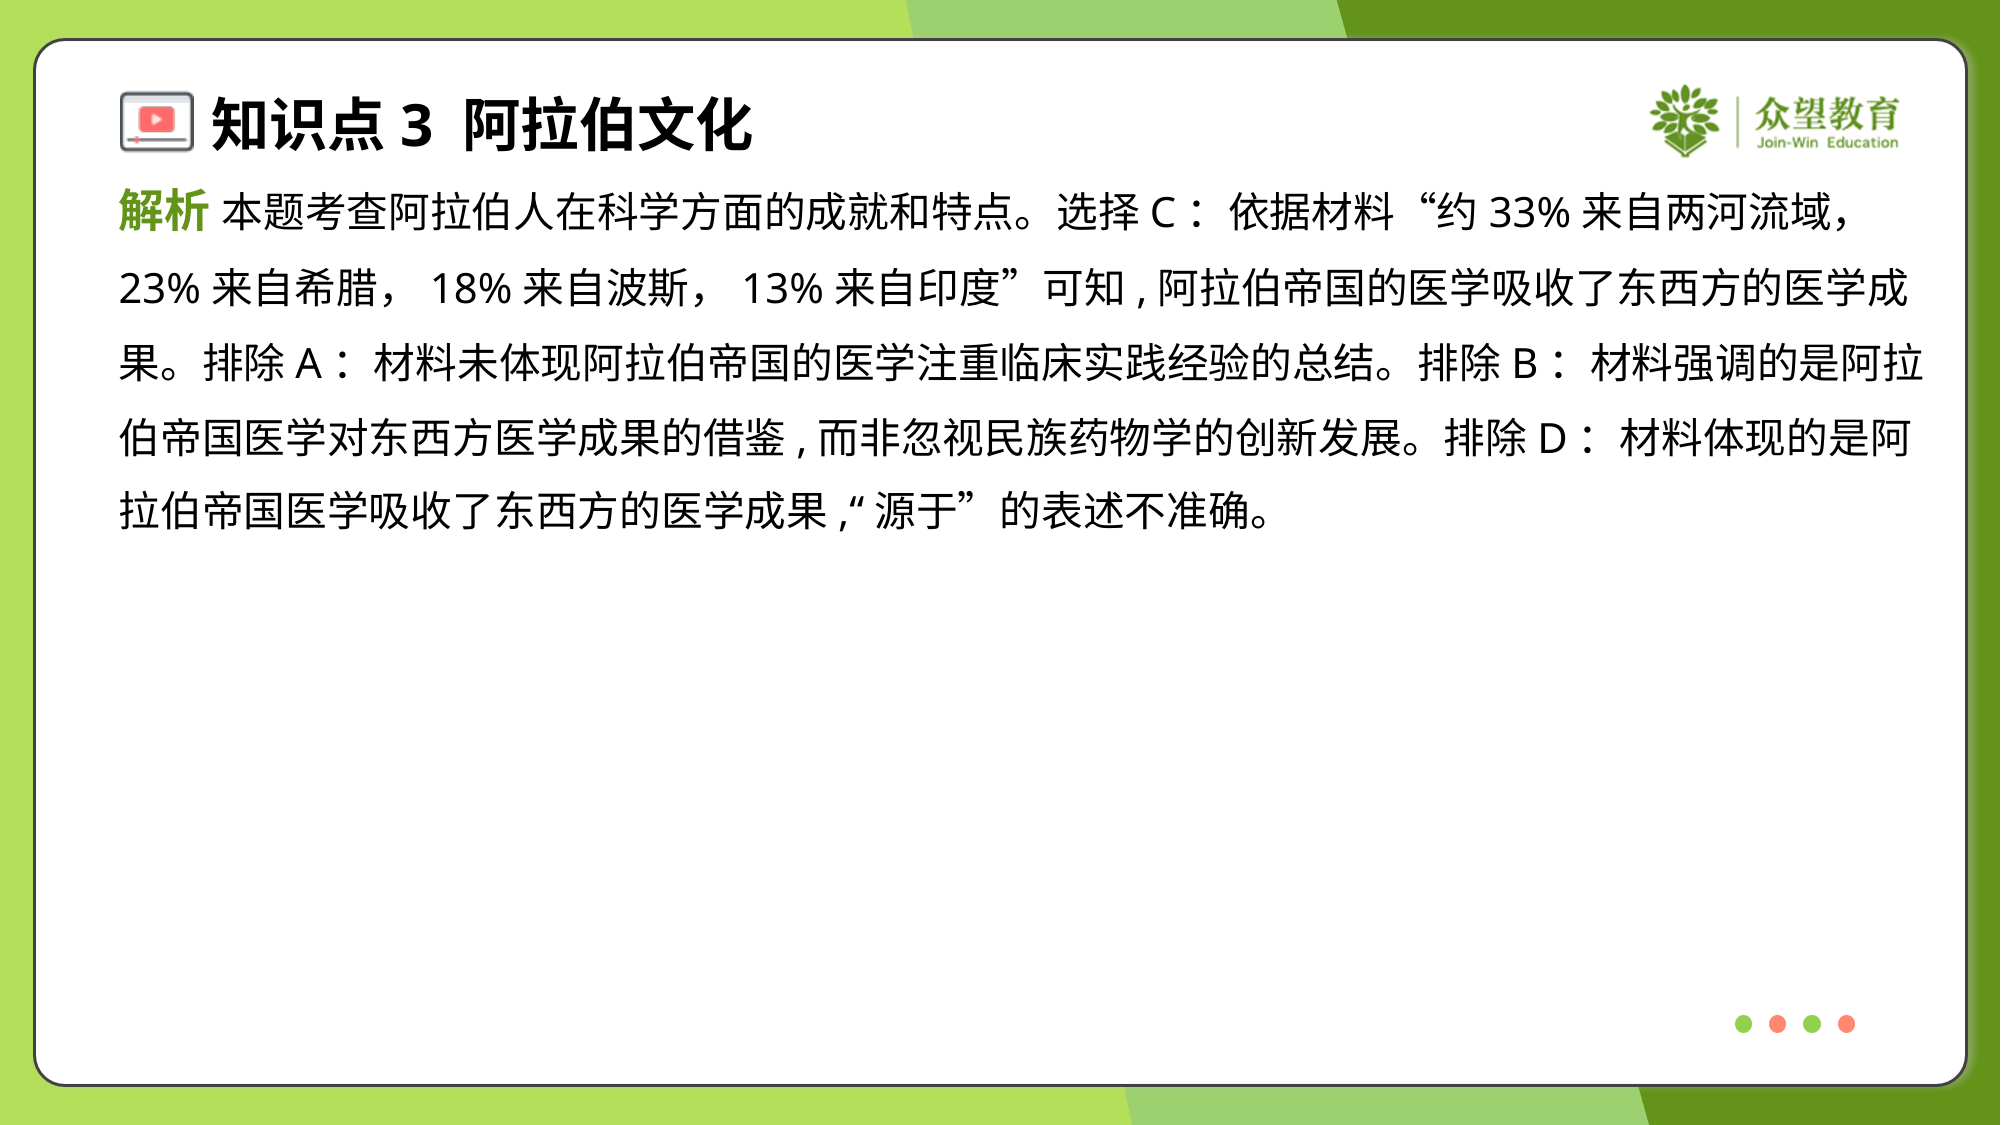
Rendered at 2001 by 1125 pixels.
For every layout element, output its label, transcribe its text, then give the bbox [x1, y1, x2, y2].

text_box 解析 本题考查阿拉伯人在科学方面的成就和特点。选择C：依据材料“约33%来自两河流域， 23%来自希腊，18%来自波斯，13%来自印度”可知,阿拉伯帝国的医学吸收了东西方的医学成 果。排除A：材料未体现阿拉伯帝国的医学注重临床实践经验的总结。排除B：材料强调的是阿拉 伯帝国医学对东西方医学成果的借鉴,而非忽视民族药物学的创新发展。排除D：材料体现的是阿 拉伯帝国医学吸收了东西方的医学成果,“源于”的表述不准确。 [118, 159, 1883, 527]
picture [0, 0, 2000, 1125]
